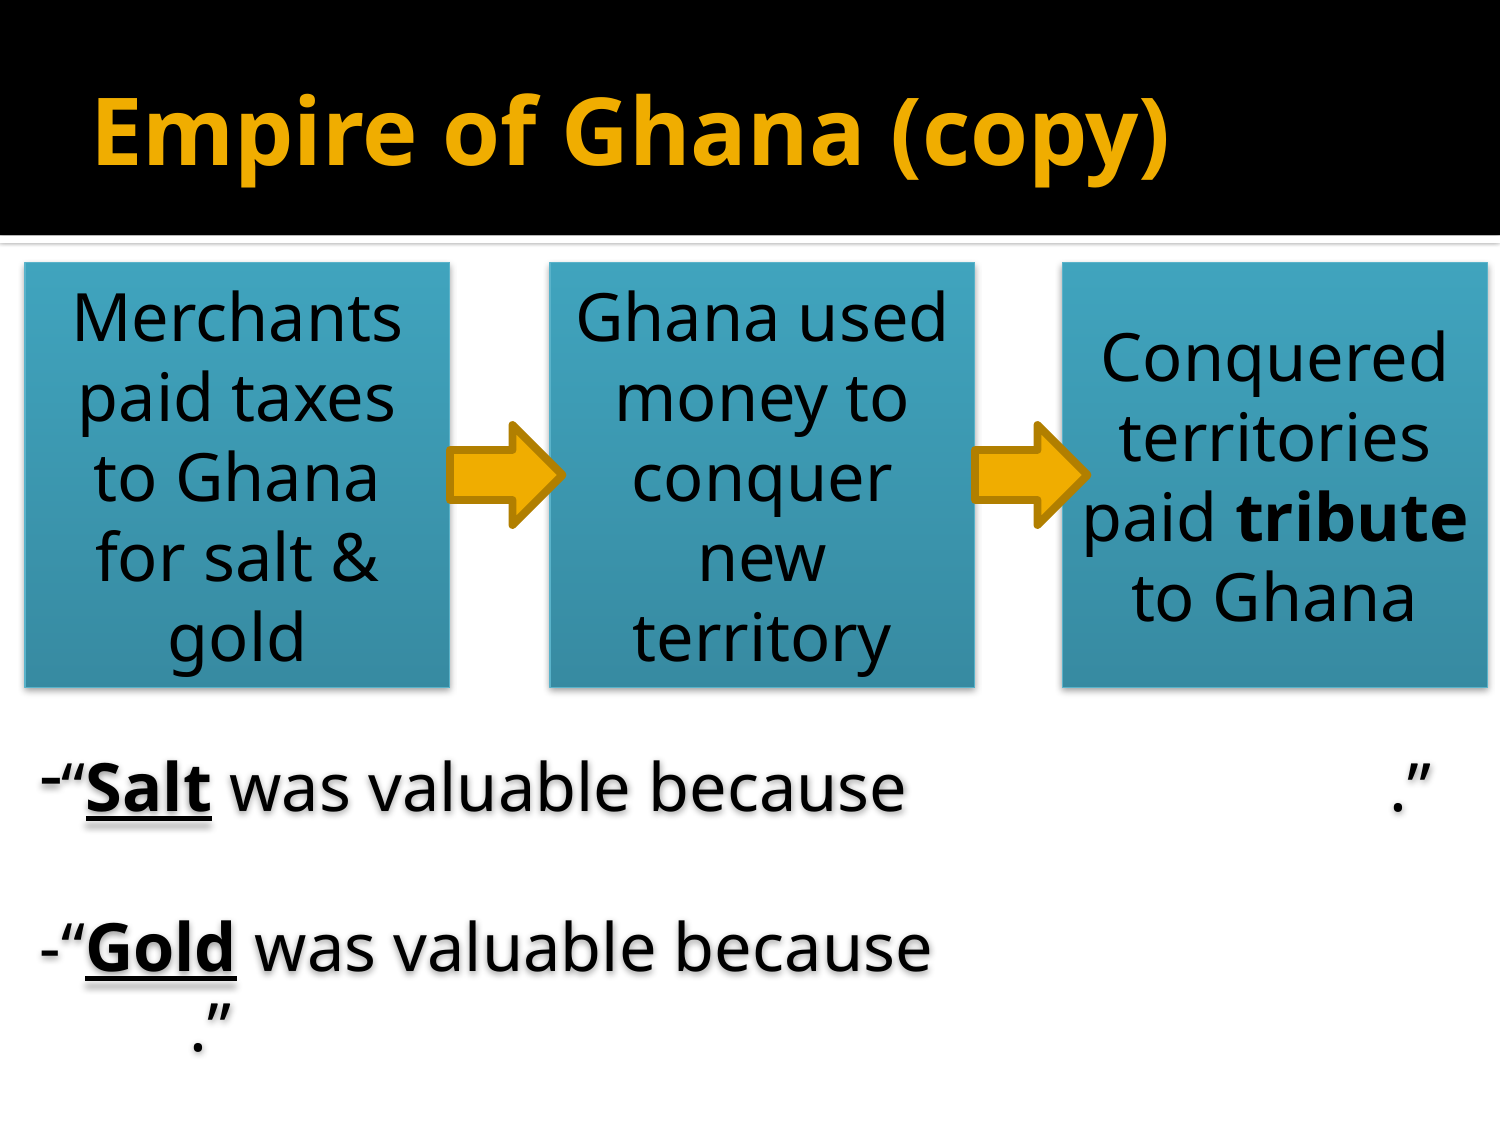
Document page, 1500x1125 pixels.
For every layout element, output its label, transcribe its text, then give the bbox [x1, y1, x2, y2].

title Empire of Ghana (copy) [75, 25, 1425, 231]
text_box Merchants paid taxes to Ghana for salt & gold [24, 262, 450, 688]
text_box [971, 421, 1092, 529]
text_box Ghana used money to conquer new territory [549, 262, 975, 688]
text_box “Salt was valuable because .” -“Gold was valuable because .” [24, 737, 1475, 1063]
text_box [446, 421, 567, 529]
text_box Conquered territories paid tribute to Ghana [1062, 262, 1488, 688]
